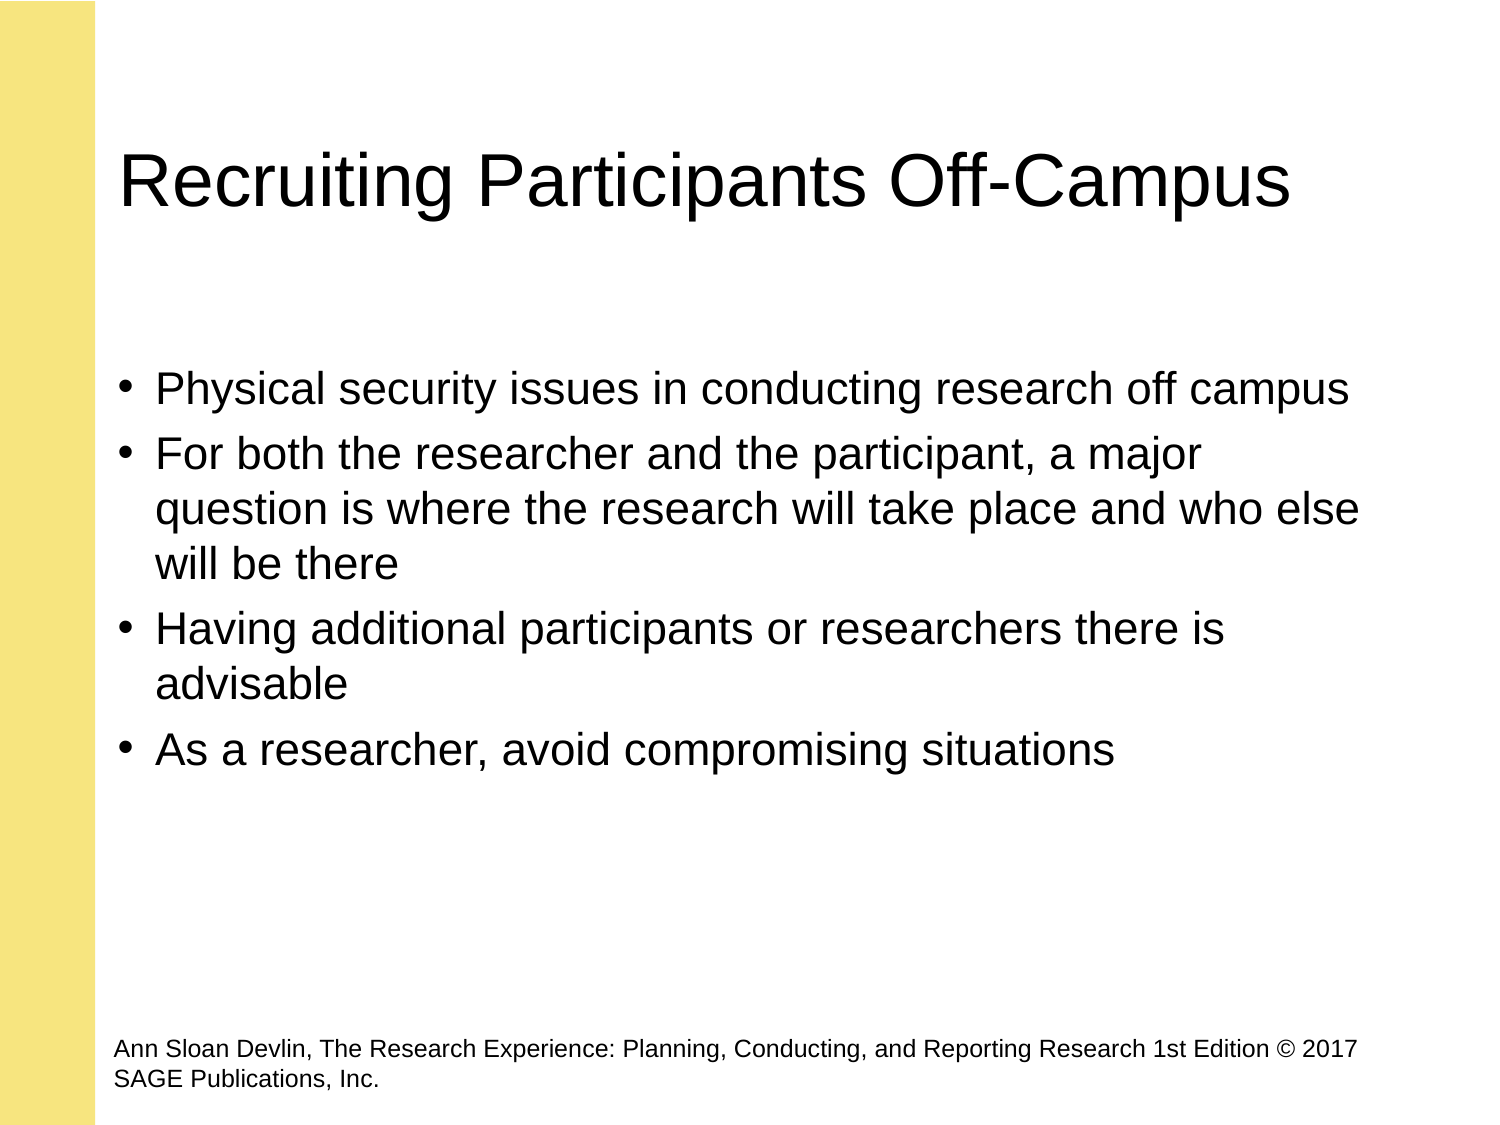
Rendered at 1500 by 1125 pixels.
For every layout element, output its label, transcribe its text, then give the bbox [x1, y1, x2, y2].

picture [0, 1, 96, 1125]
title Recruiting Participants Off-Campus [103, 125, 1321, 240]
list Physical security issues in conducting research off campus For both the researcher and the participant, a major question is where the research will take place and who else will be there Having additional participants or researchers there is advisable As a researcher, avoid compromising situations [94, 351, 1396, 796]
